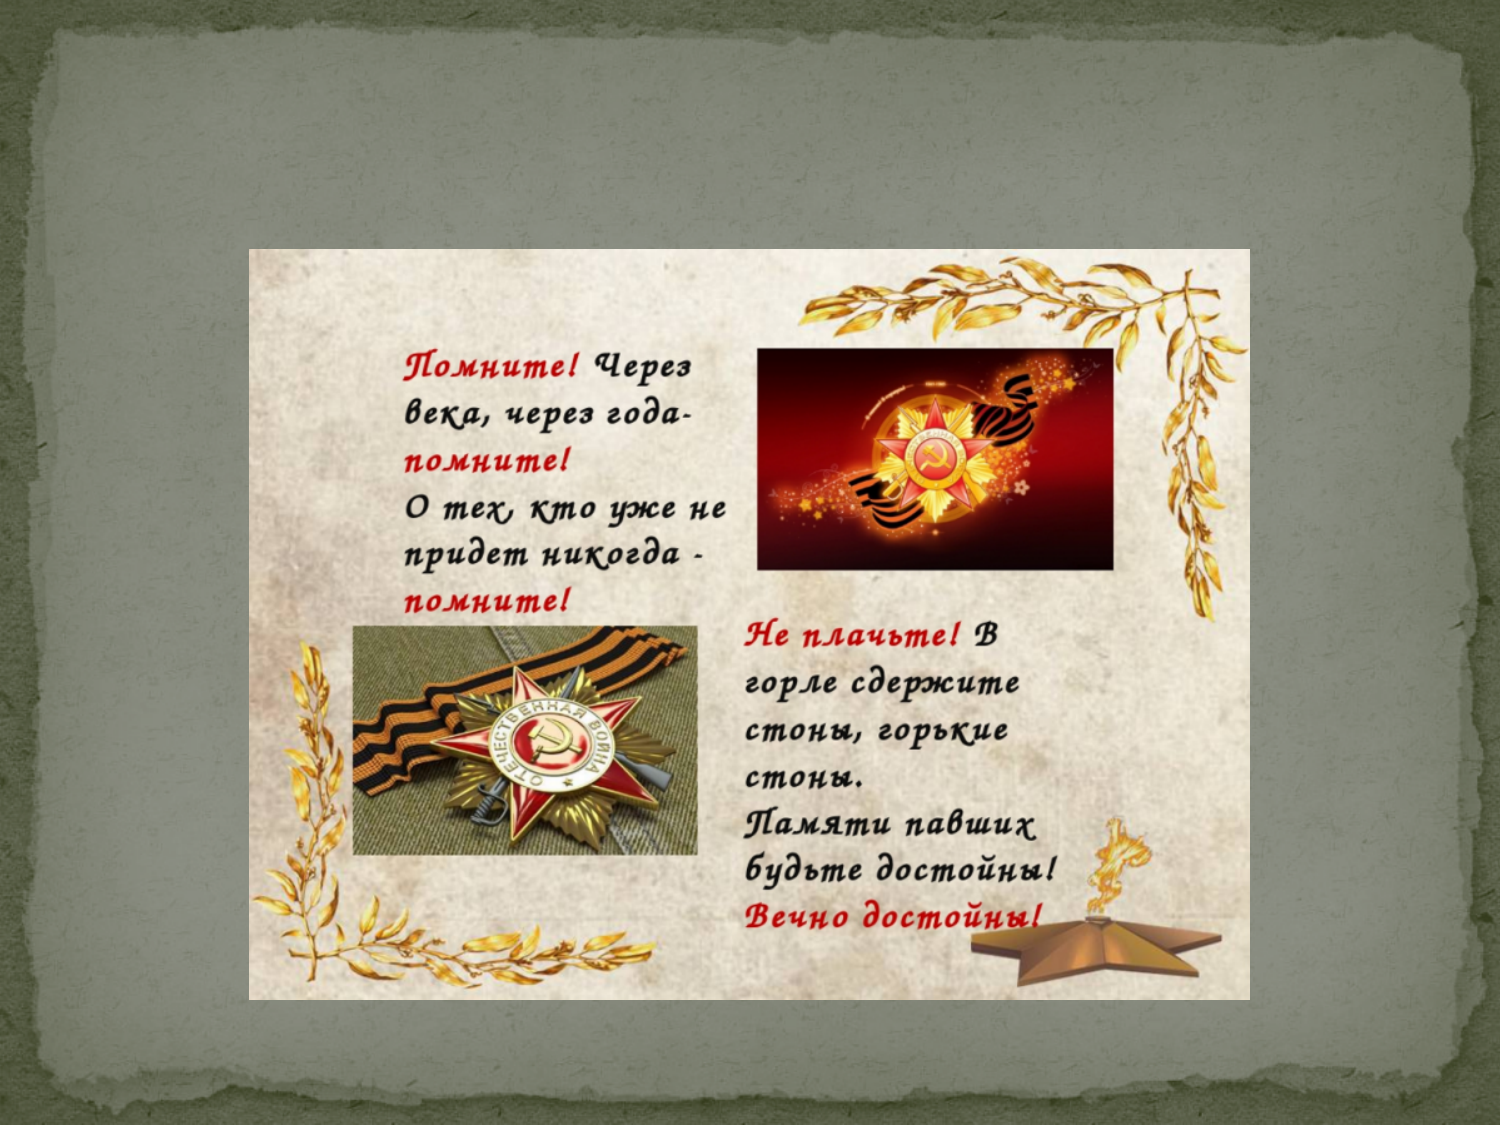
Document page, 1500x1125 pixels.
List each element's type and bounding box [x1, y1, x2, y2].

list [252, 252, 1249, 997]
